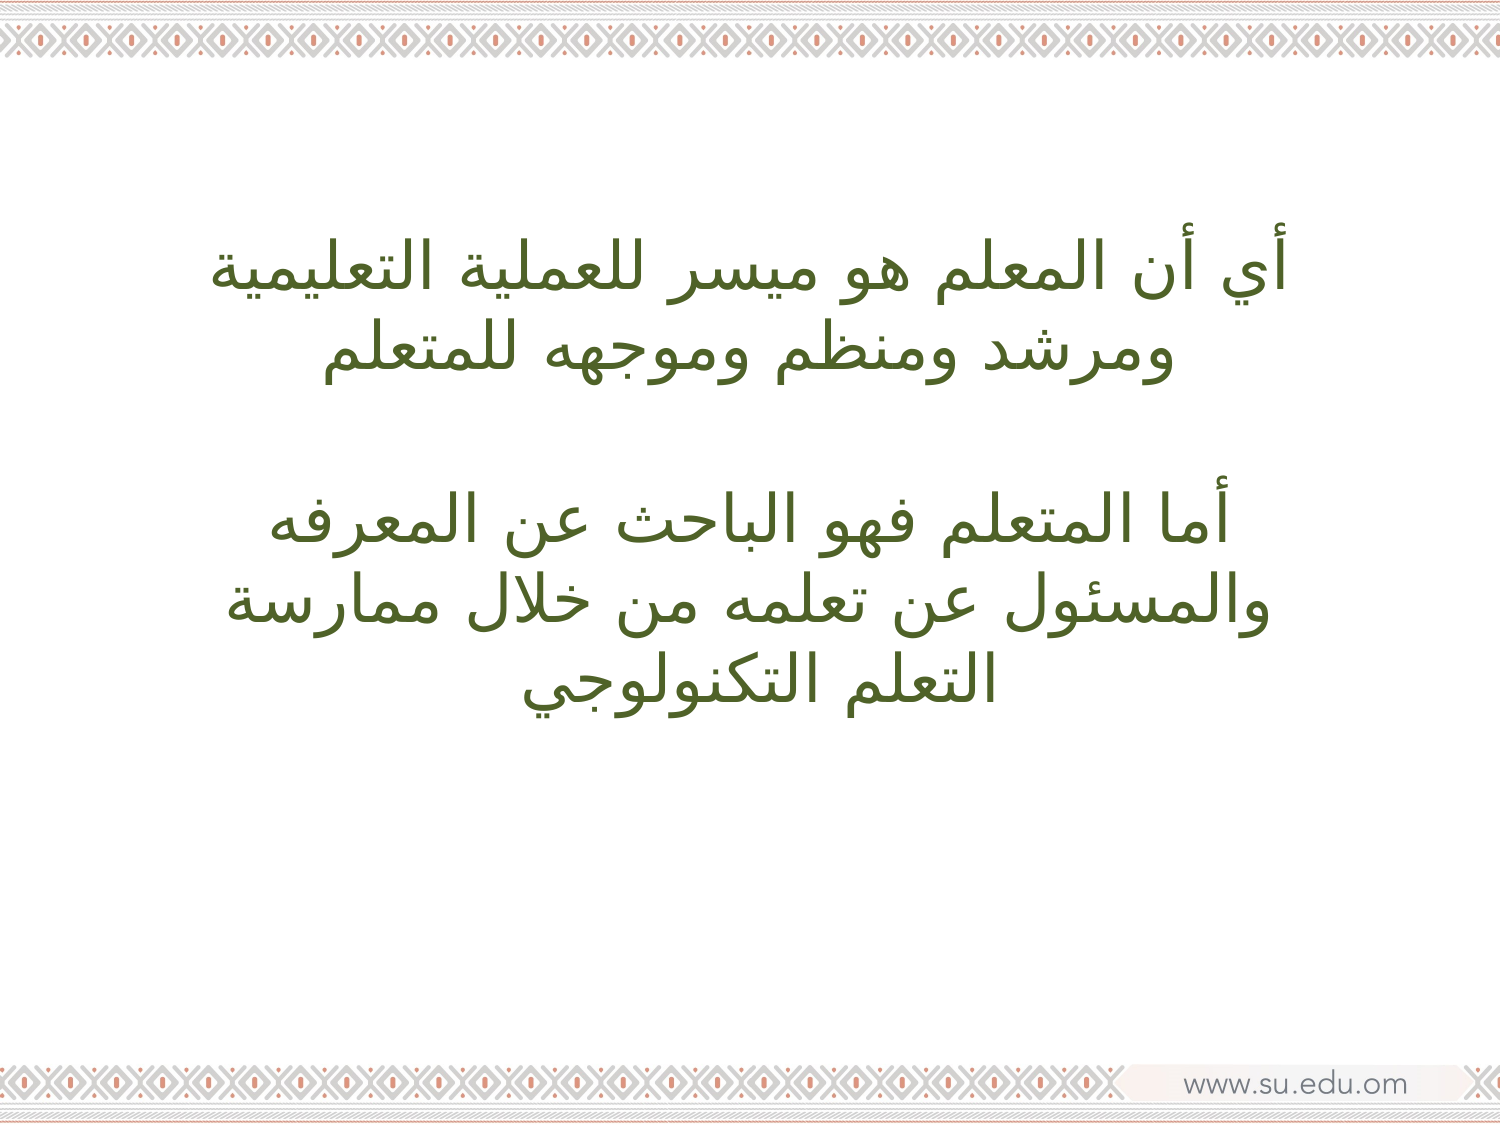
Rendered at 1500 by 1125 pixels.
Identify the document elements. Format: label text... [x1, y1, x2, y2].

picture [0, 0, 1500, 1125]
text_box أما المتعلم فهو الباحث عن المعرفه والمسئول عن تعلمه من خلال ممارسة التعلم التكنولوجي [153, 467, 1347, 937]
text_box أي أن المعلم هو ميسر للعملية التعليمية ومرشد ومنظم وموجهه للمتعلم [112, 101, 1388, 504]
